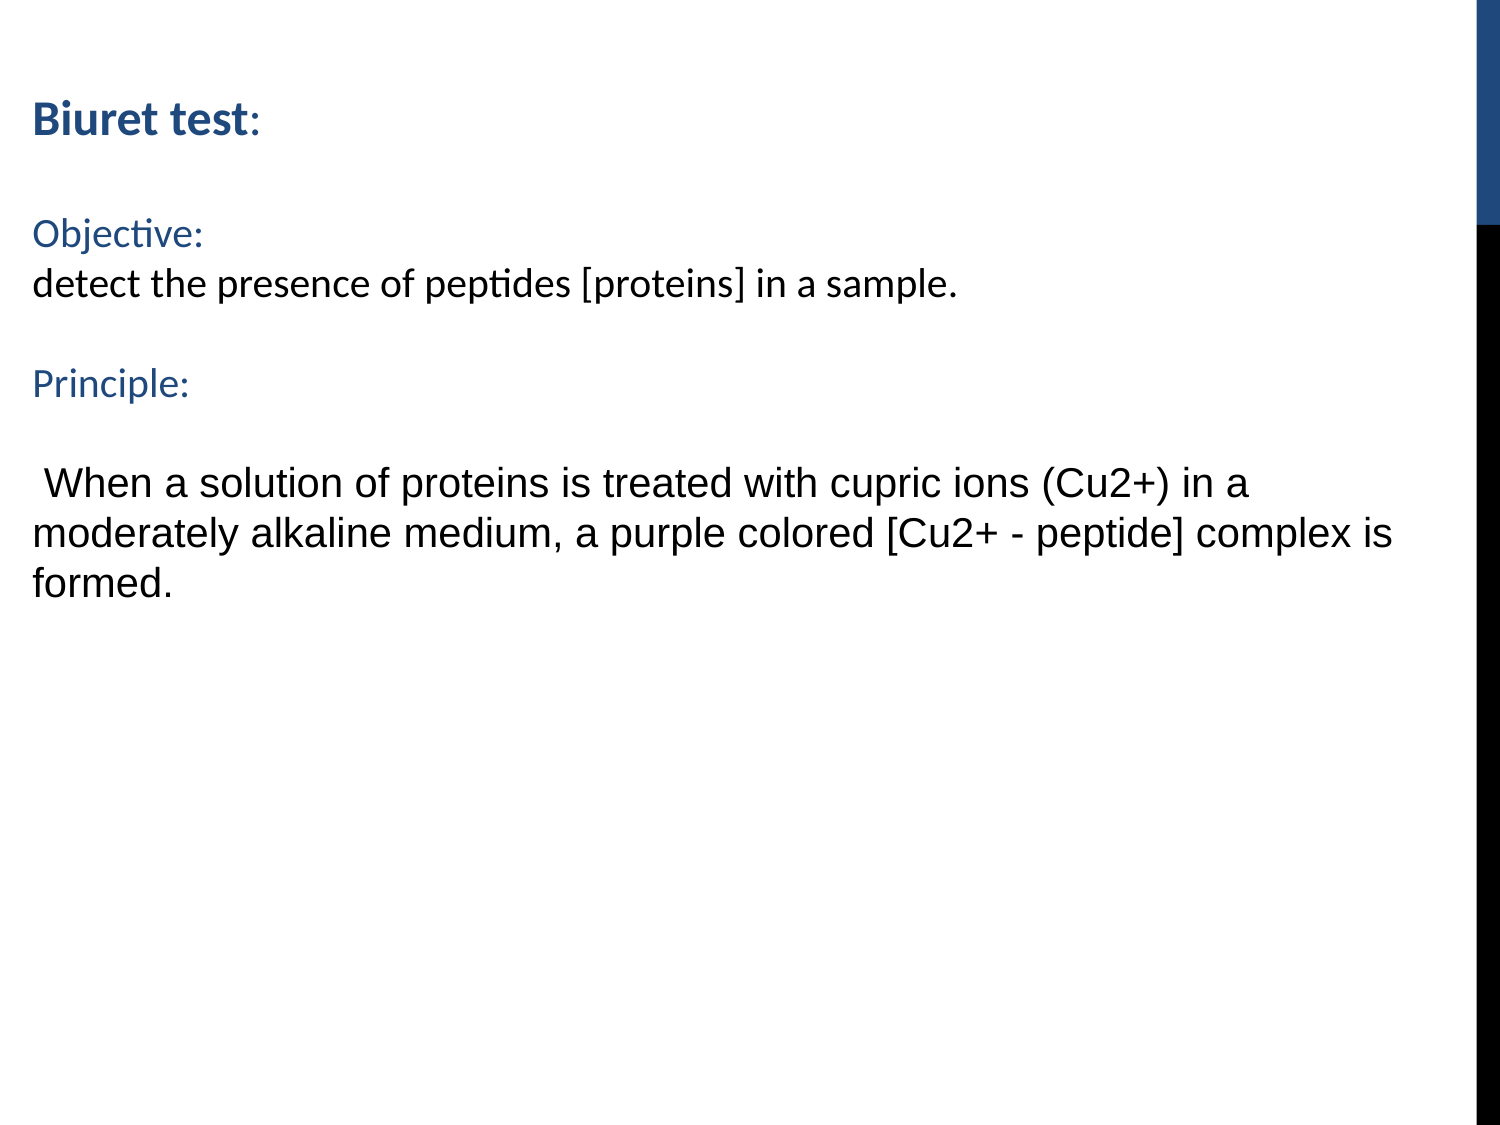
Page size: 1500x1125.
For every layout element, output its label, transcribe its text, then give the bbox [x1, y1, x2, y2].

text_box Biuret test: Objective: detect the presence of peptides [proteins] in a sample. Principle: When a solution of proteins is treated with cupric ions (Cu2+) in a moderately alkaline medium, a purple colored [Cu2+ - peptide] complex is formed. [17, 78, 1424, 664]
